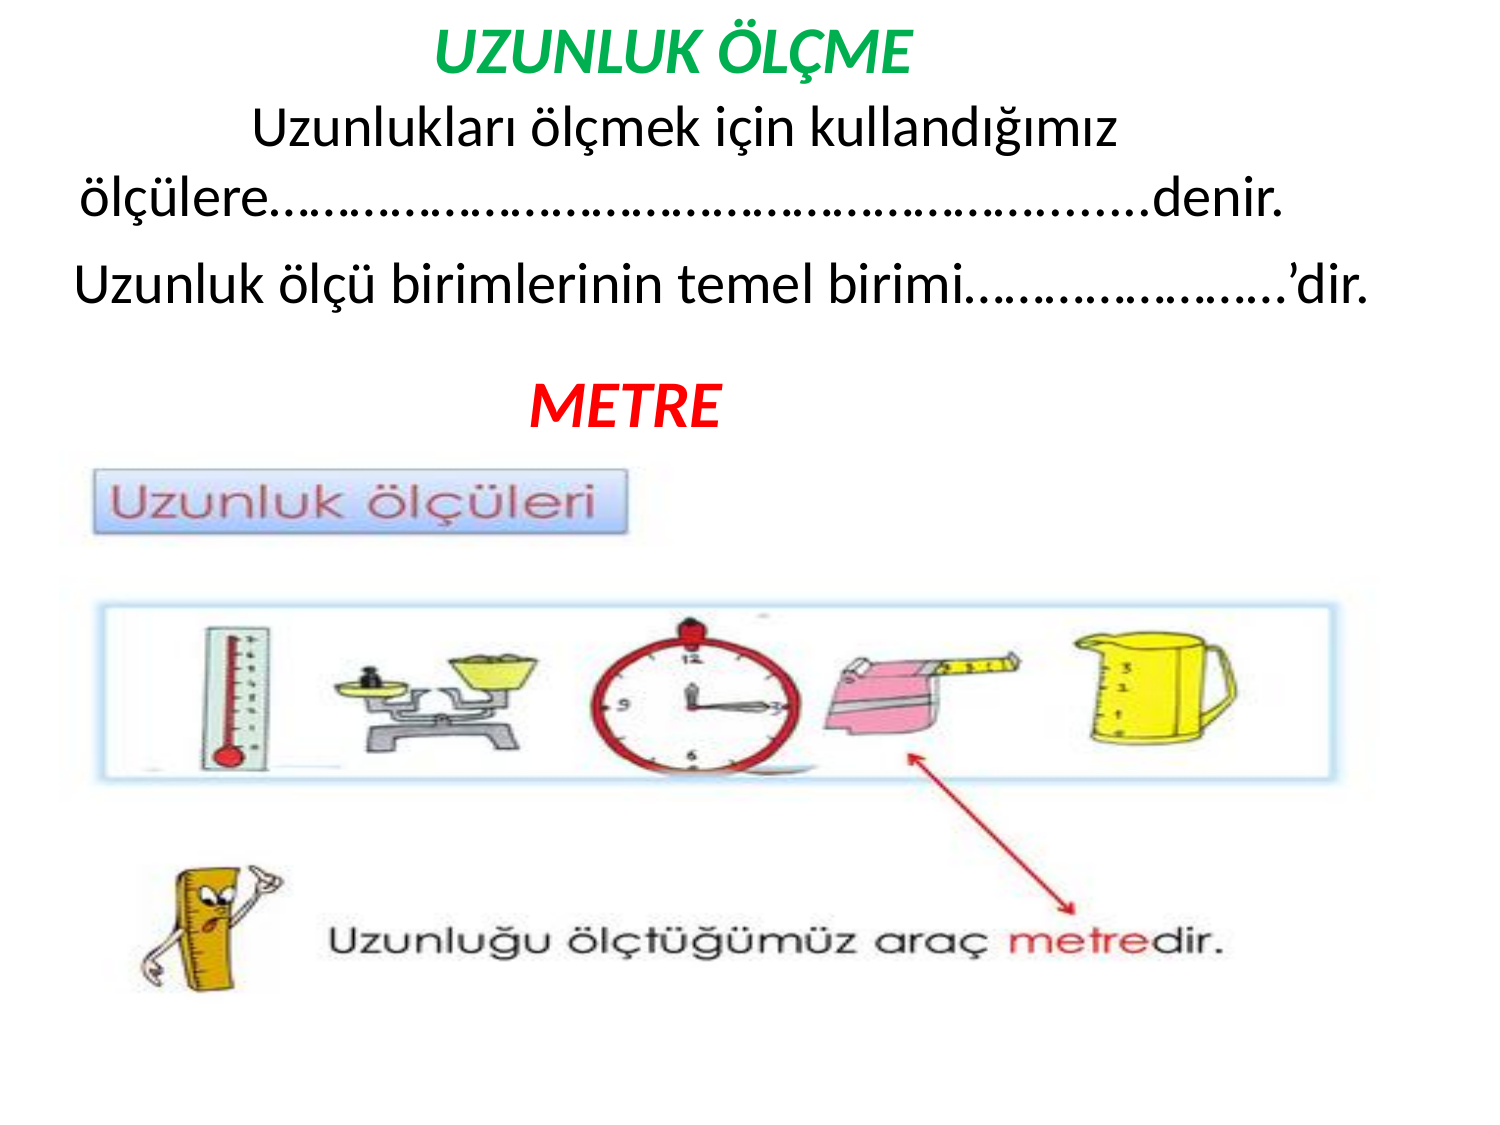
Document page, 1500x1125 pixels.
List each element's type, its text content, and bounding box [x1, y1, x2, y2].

text_box UZUNLUK ÖLÇME [419, 0, 987, 95]
picture [58, 451, 1383, 1125]
text_box Uzunluk ölçü birimlerinin temel birimi……………………’dir. [59, 237, 1500, 323]
text_box Uzunlukları ölçmek için kullandığımız ölçülere…………………………………………………........denir. [64, 80, 1500, 236]
text_box METRE [513, 353, 845, 449]
